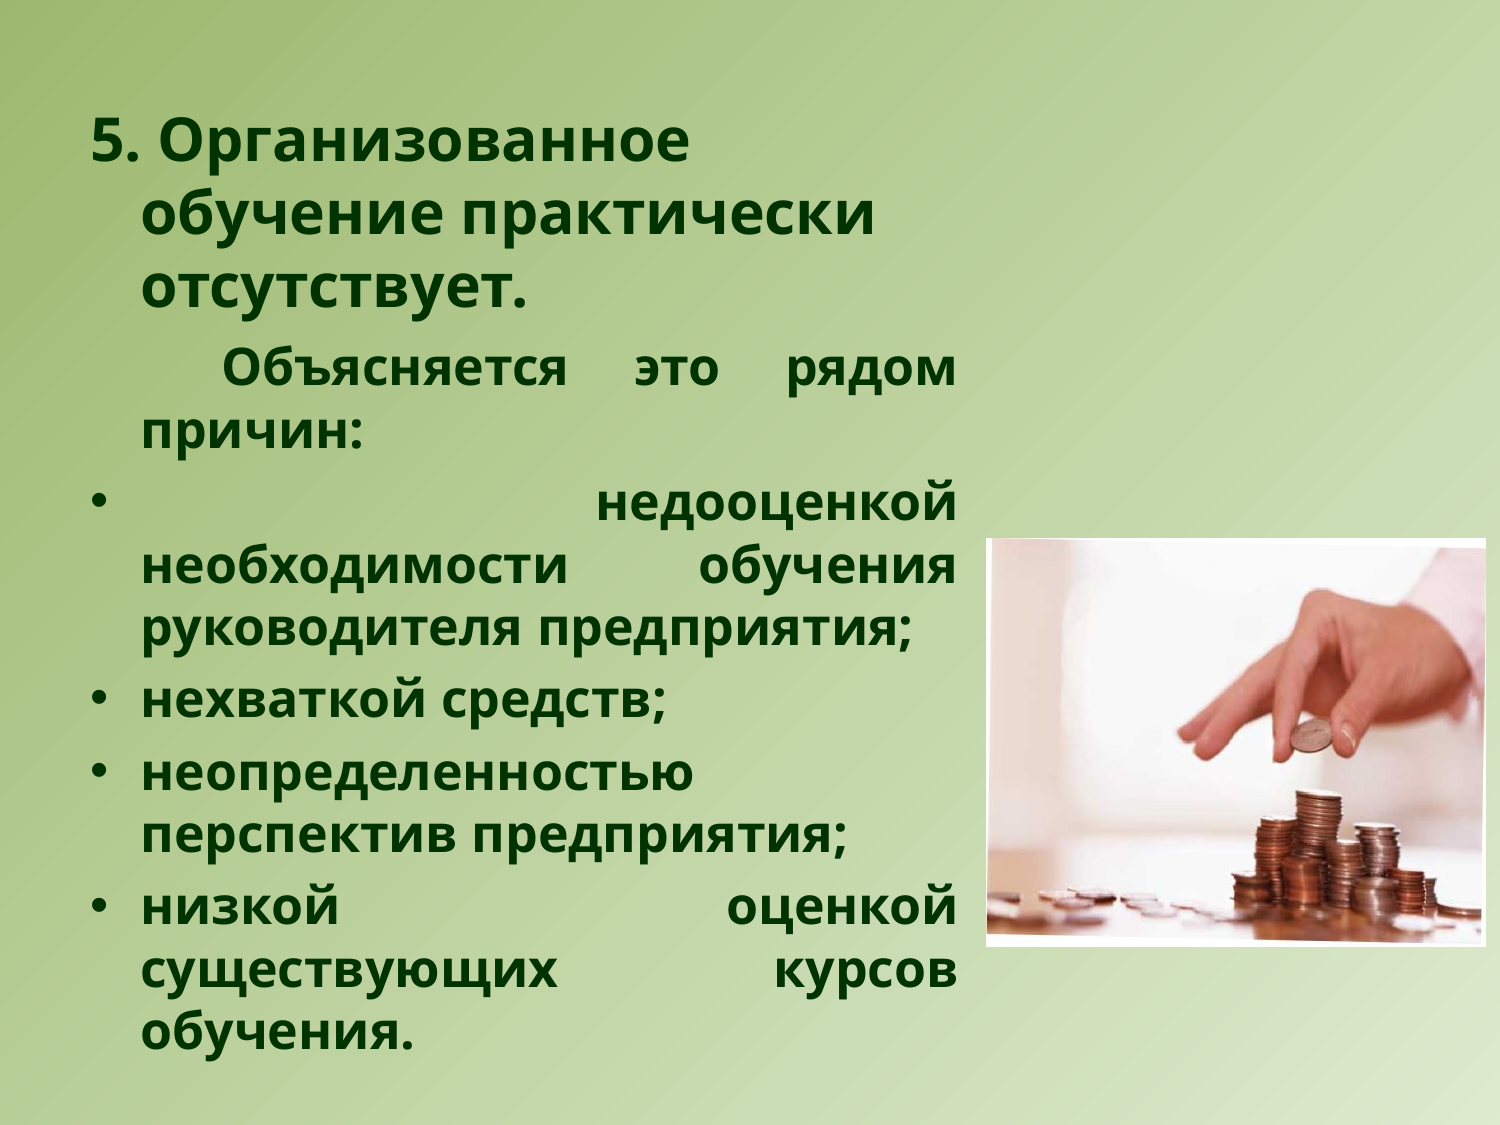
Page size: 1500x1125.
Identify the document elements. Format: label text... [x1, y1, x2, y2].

list 5. Организованное обучение практически отсутствует. Объясняется это рядом причин: недооценкой необходимости обучения руководителя предприятия; нехваткой средств; неопределенностью перспектив предприятия; низкой оценкой существующих курсов обучения. [75, 93, 975, 1083]
picture [985, 538, 1486, 947]
